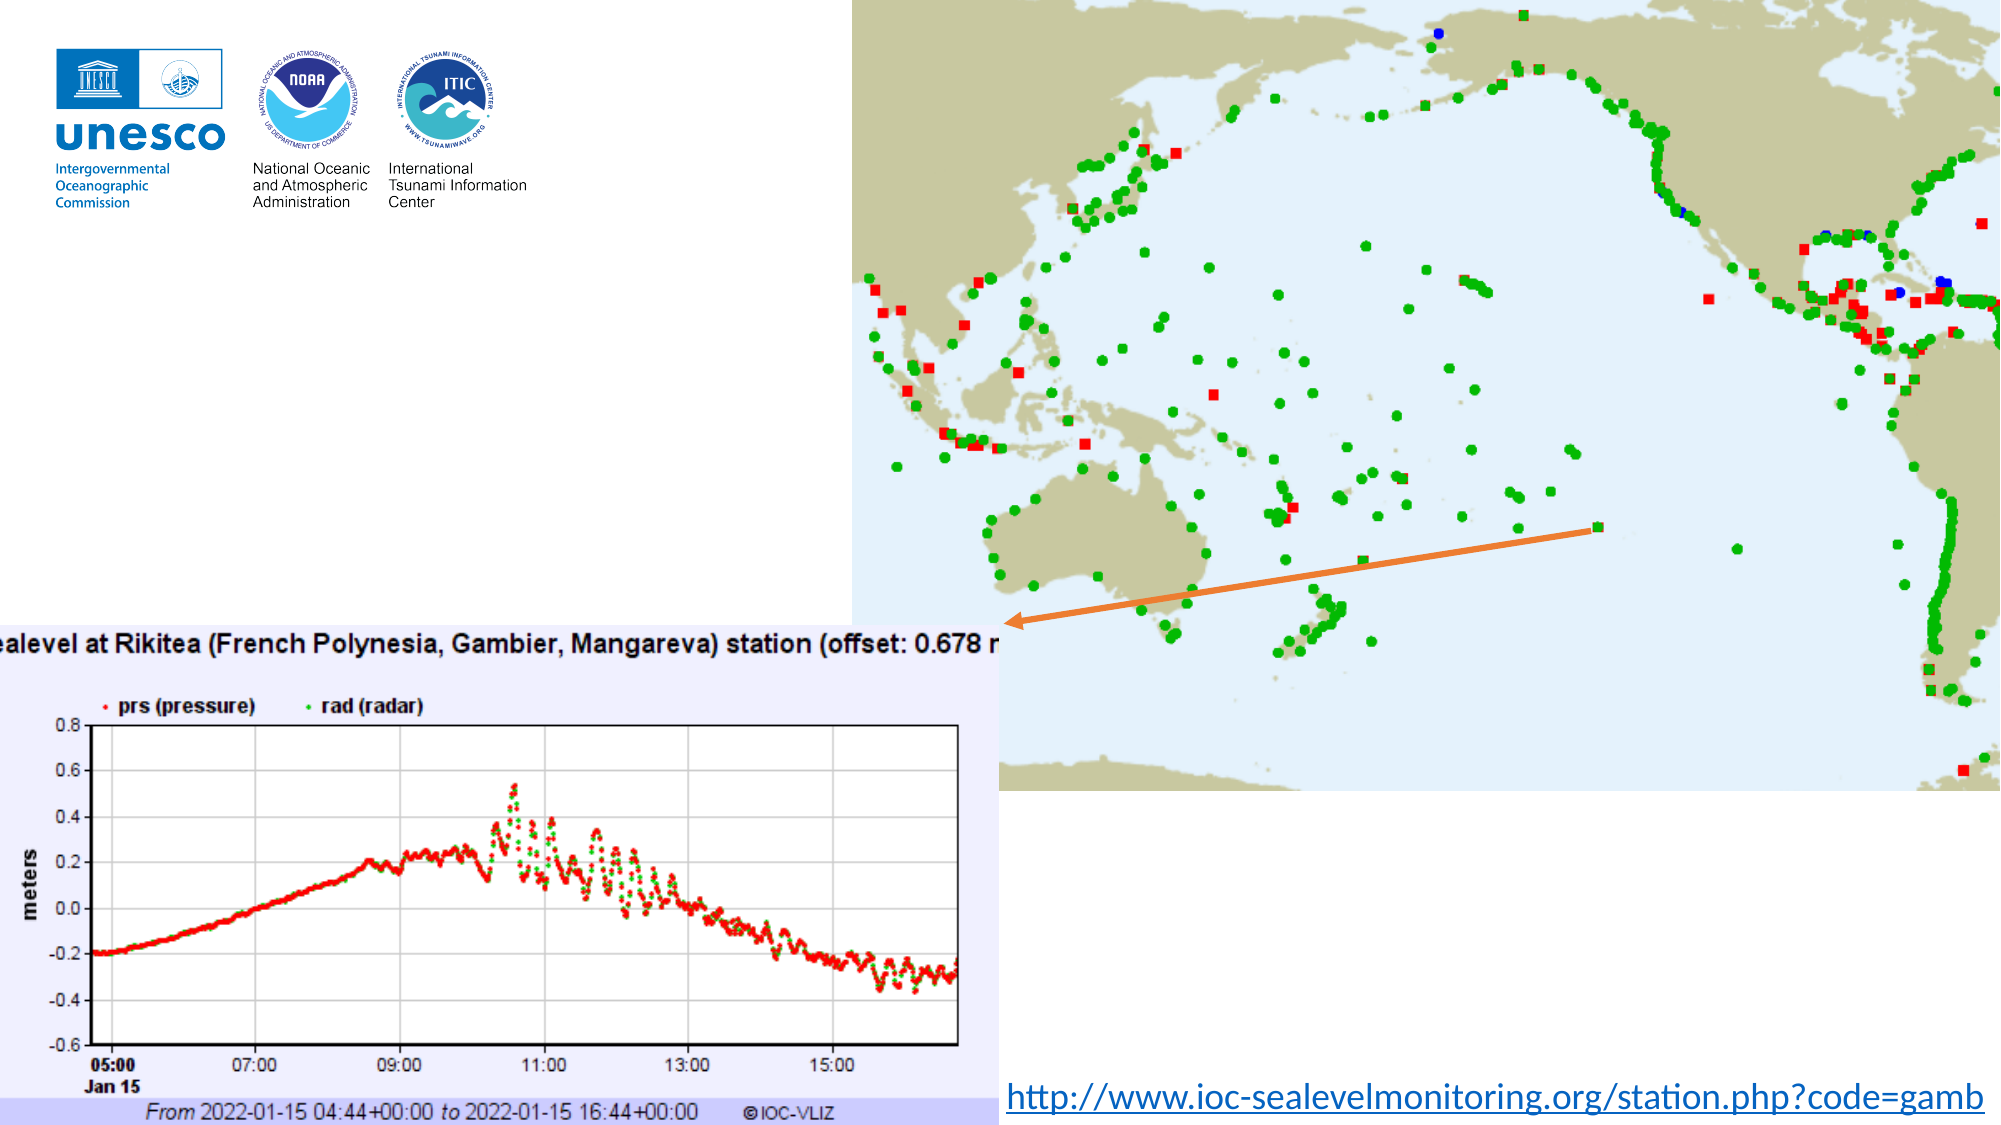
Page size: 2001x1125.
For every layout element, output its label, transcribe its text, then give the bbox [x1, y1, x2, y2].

text_box http://www.ioc-sealevelmonitoring.org/station.php?code=gamb [999, 1064, 2000, 1125]
picture [43, 35, 527, 221]
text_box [1003, 530, 1592, 624]
picture [0, 0, 2000, 1125]
